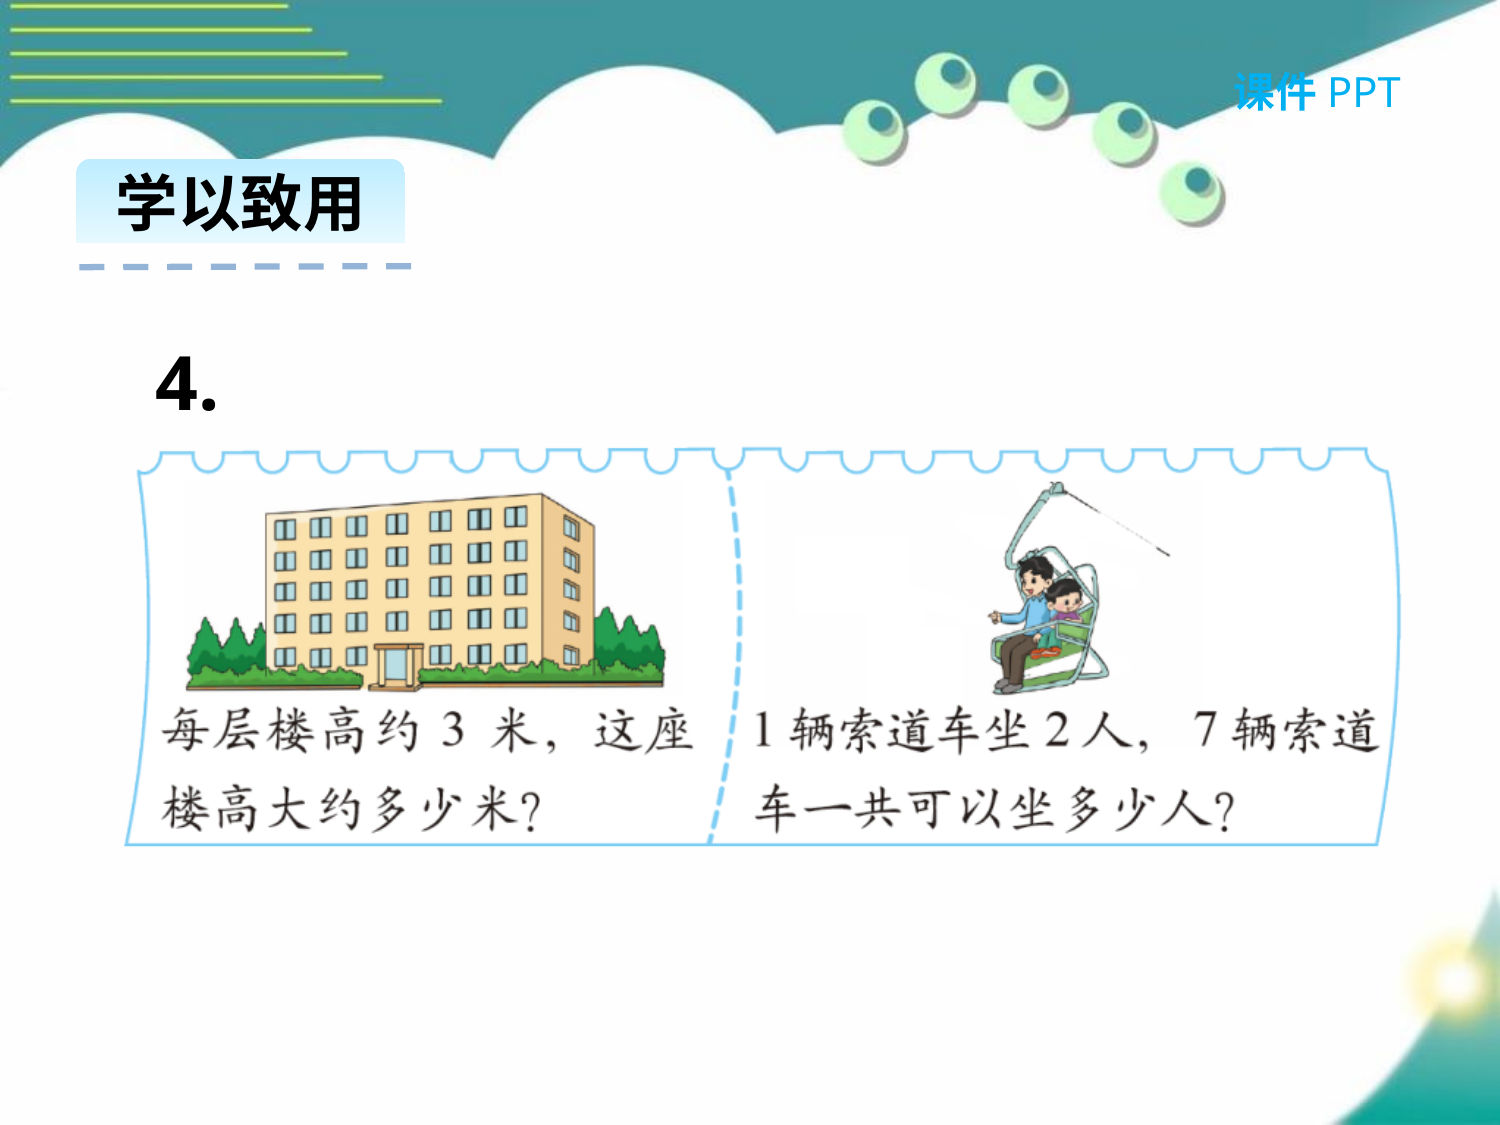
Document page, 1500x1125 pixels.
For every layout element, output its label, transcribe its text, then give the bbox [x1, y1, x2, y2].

text_box 课件PPT [1218, 58, 1418, 124]
text_box 4. [140, 327, 293, 430]
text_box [76, 158, 420, 268]
picture [0, 0, 1500, 1125]
